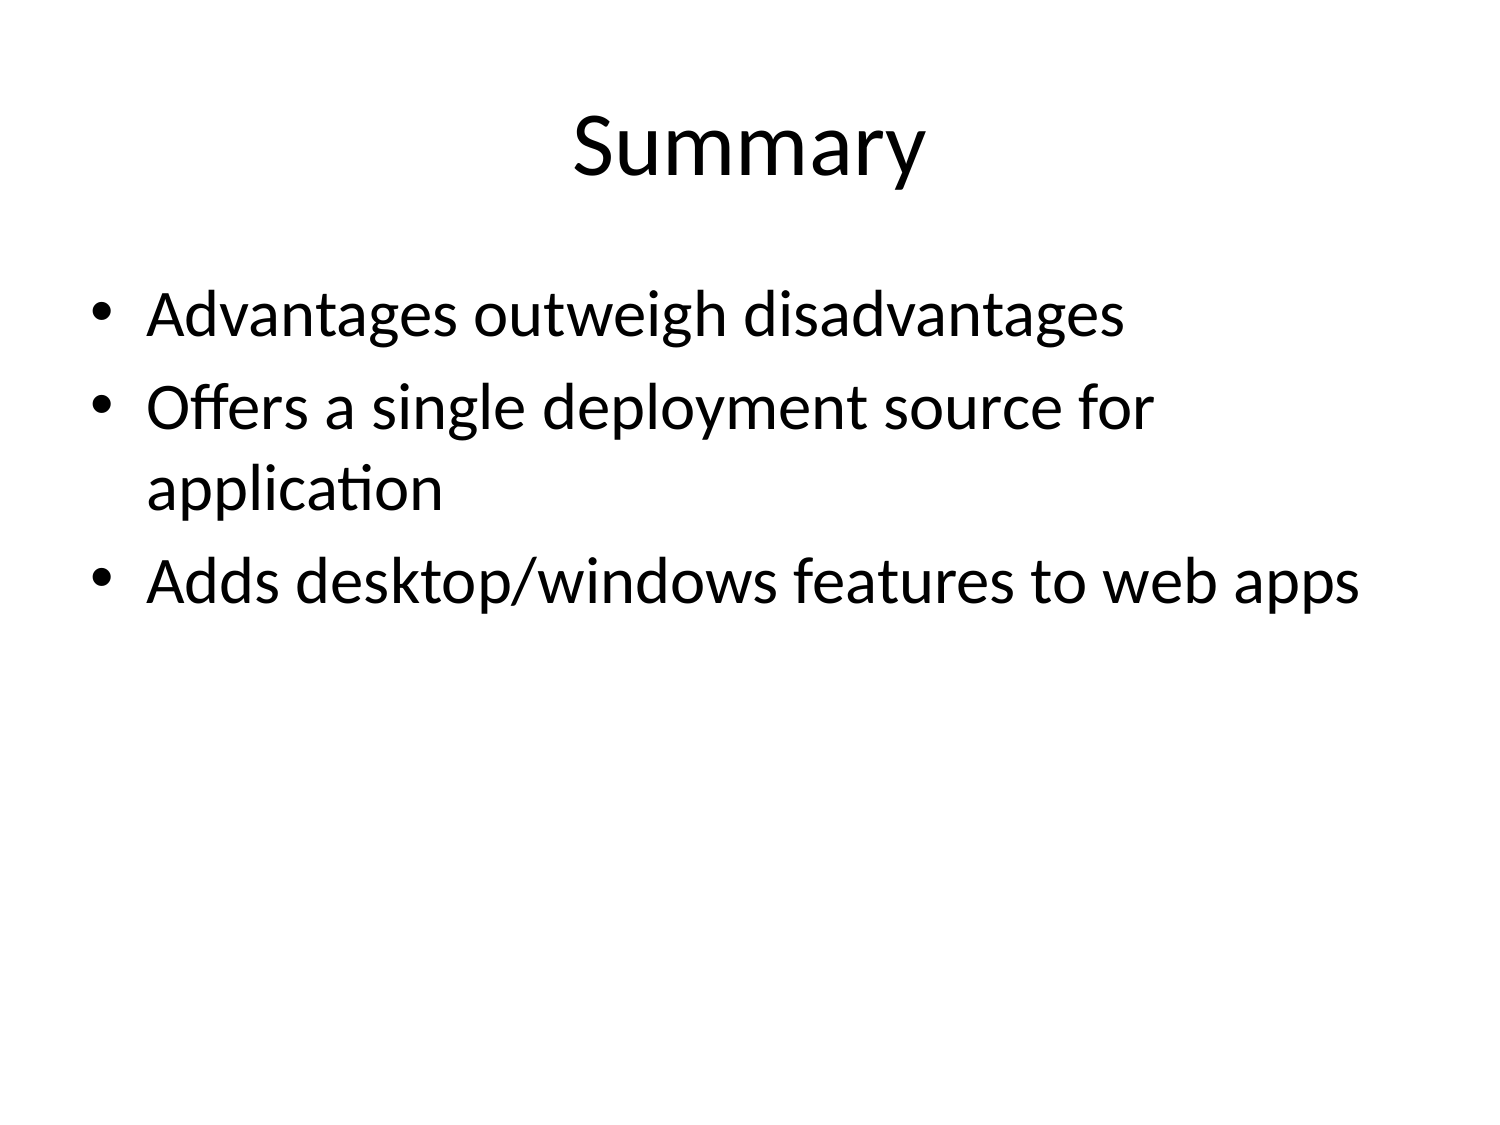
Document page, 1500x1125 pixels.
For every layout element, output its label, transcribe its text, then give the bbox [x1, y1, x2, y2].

title Summary [75, 45, 1425, 233]
list Advantages outweigh disadvantages Offers a single deployment source for application Adds desktop/windows features to web apps [75, 262, 1425, 1005]
